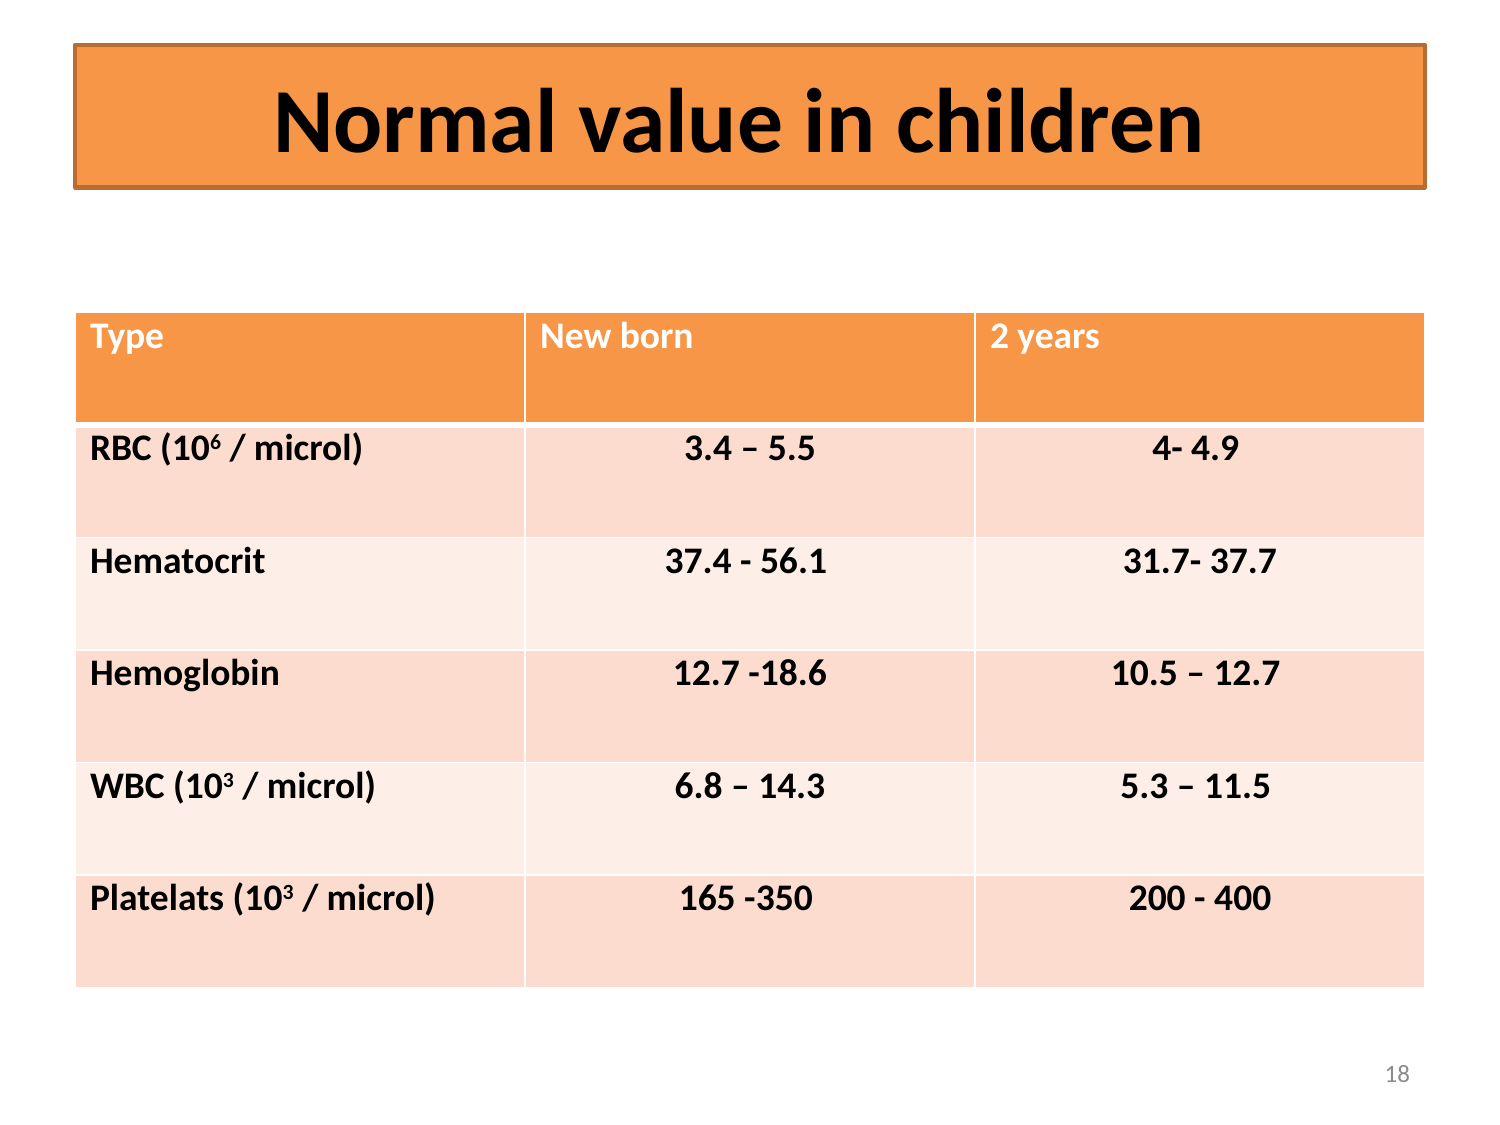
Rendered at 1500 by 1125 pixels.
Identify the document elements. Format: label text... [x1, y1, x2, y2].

table_cell Platelats (103 / microl) [76, 876, 524, 987]
table_cell Hematocrit [76, 538, 524, 649]
slide_number 18 [1074, 1042, 1425, 1103]
table_header New born [526, 313, 974, 422]
table_cell 4- 4.9 [976, 428, 1424, 537]
table_cell 5.3 – 11.5 [976, 763, 1424, 874]
table_cell 6.8 – 14.3 [526, 763, 974, 874]
title Normal value in children [73, 43, 1427, 190]
table_cell Hemoglobin [76, 651, 524, 762]
table_header 2 years [976, 313, 1424, 422]
table_header Type [76, 313, 524, 422]
table_cell 10.5 – 12.7 [976, 651, 1424, 762]
table_cell 200 - 400 [976, 876, 1424, 987]
table_cell 165 -350 [526, 876, 974, 987]
table_cell 12.7 -18.6 [526, 651, 974, 762]
table_cell RBC (106 / microl) [76, 428, 524, 537]
table_cell 37.4 - 56.1 [526, 538, 974, 649]
table_cell 31.7- 37.7 [976, 538, 1424, 649]
table_cell WBC (103 / microl) [76, 763, 524, 874]
table_cell 3.4 – 5.5 [526, 428, 974, 537]
